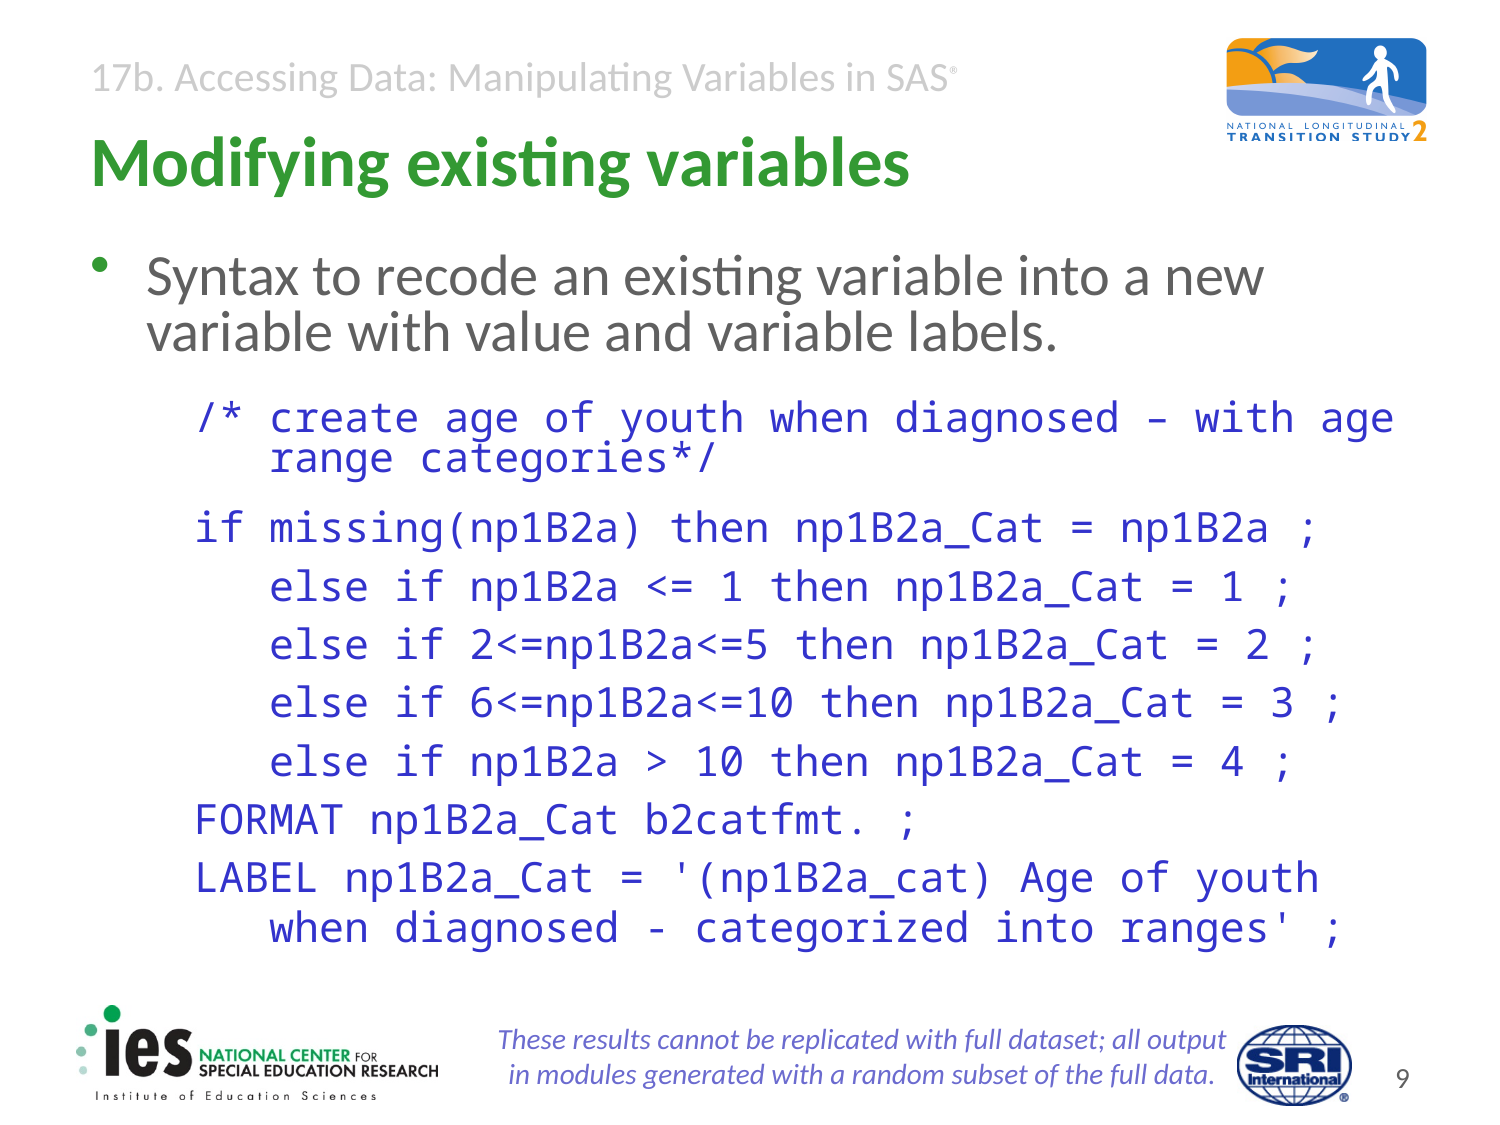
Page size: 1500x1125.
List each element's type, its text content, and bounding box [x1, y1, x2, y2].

picture [76, 1005, 438, 1100]
picture [1237, 1025, 1352, 1106]
list Syntax to recode an existing variable into a new variable with value and variable labels. /* create age of youth when diagnosed – with age range categories*/ if missing(np1B2a) then np1B2a_Cat = np1B2a ; else if np1B2a <= 1 then np1B2a_Cat = 1 ; else if 2<=np1B2a<=5 then np1B2a_Cat = 2 ; else if 6<=np1B2a<=10 then np1B2a_Cat = 3 ; else if np1B2a > 10 then np1B2a_Cat = 4 ; FORMAT np1B2a_Cat b2catfmt. ; LABEL np1B2a_Cat = '(np1B2a_cat) Age of youth when diagnosed - categorized into ranges' ; [74, 243, 1426, 987]
title Modifying existing variables [74, 90, 1426, 226]
footer These results cannot be replicated with full dataset; all output in modules generated with a random subset of the full data. [449, 1012, 1276, 1091]
slide_number 8 [1321, 1051, 1426, 1125]
